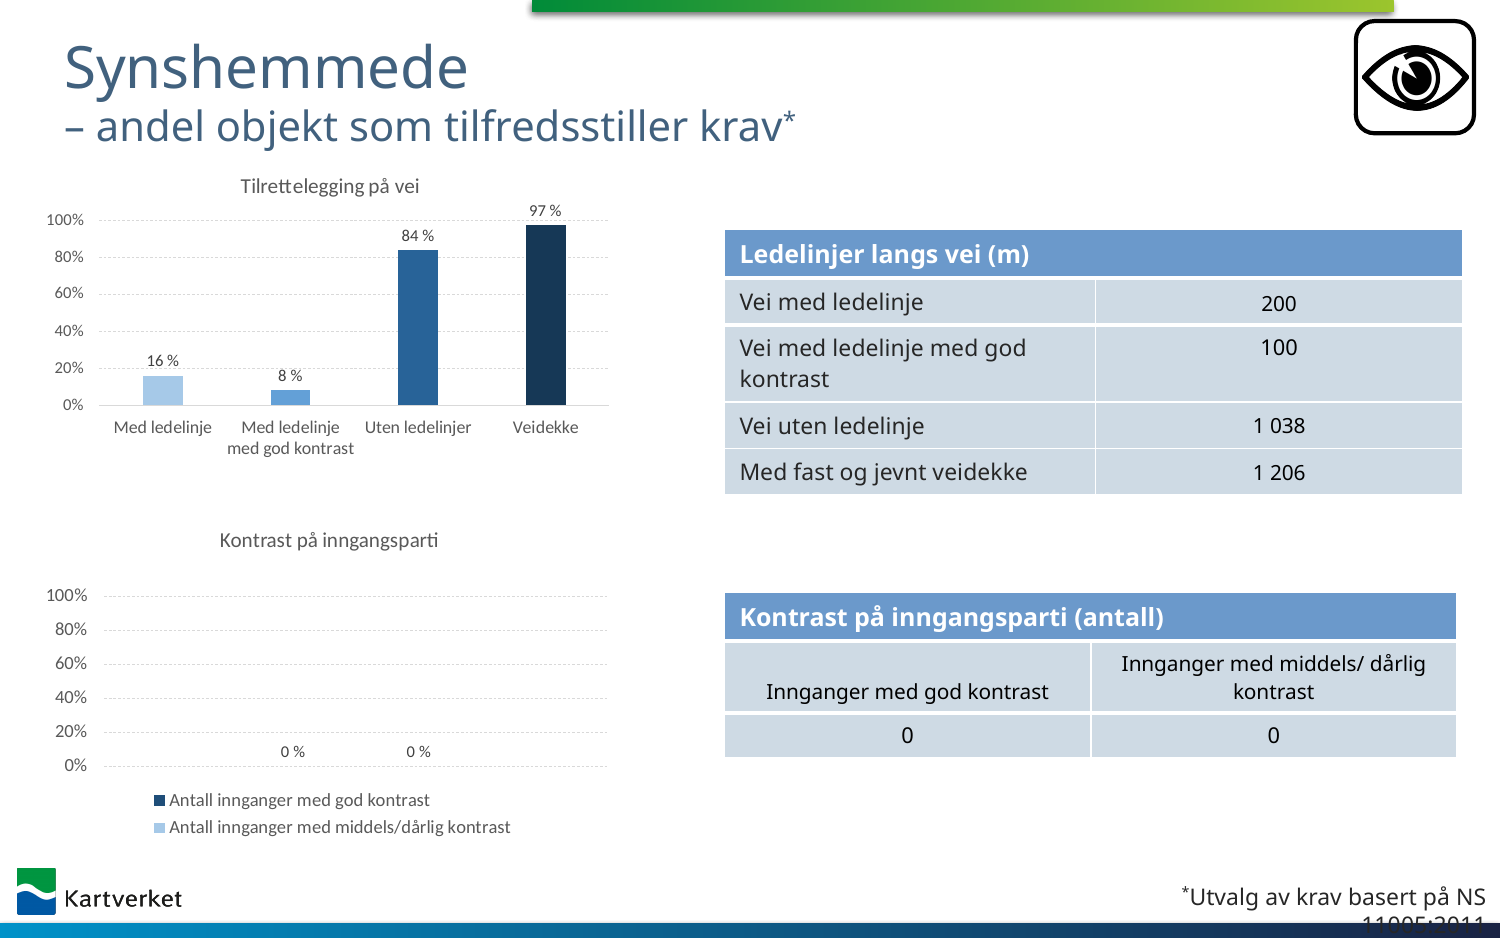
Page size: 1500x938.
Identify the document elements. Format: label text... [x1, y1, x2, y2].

table_cell Innganger med middels/ dårlig kontrast [1092, 643, 1456, 711]
text_box *Utvalg av krav basert på NS 11005:2011 [1068, 873, 1500, 938]
table_cell 1 206 [1096, 449, 1462, 494]
table_cell Vei uten ledelinje [725, 403, 1095, 448]
table_header Ledelinjer langs vei (m) [725, 230, 1462, 276]
text_box Synshemmede – andel objekt som tilfredsstiller krav* [49, 24, 1431, 158]
picture [41, 166, 619, 492]
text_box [1355, 20, 1475, 134]
table_cell 0 [1092, 715, 1456, 757]
table_cell 1 038 [1096, 403, 1462, 448]
table_cell Vei med ledelinje [725, 280, 1095, 323]
picture [41, 520, 618, 846]
table_cell 200 [1096, 280, 1462, 323]
table_cell Vei med ledelinje med god kontrast [725, 327, 1095, 401]
table_cell Innganger med god kontrast [725, 643, 1090, 711]
table_header Kontrast på inngangsparti (antall) [725, 593, 1456, 639]
table_cell Med fast og jevnt veidekke [725, 449, 1095, 494]
table_cell 100 [1096, 327, 1462, 401]
table_cell 0 [725, 715, 1090, 757]
